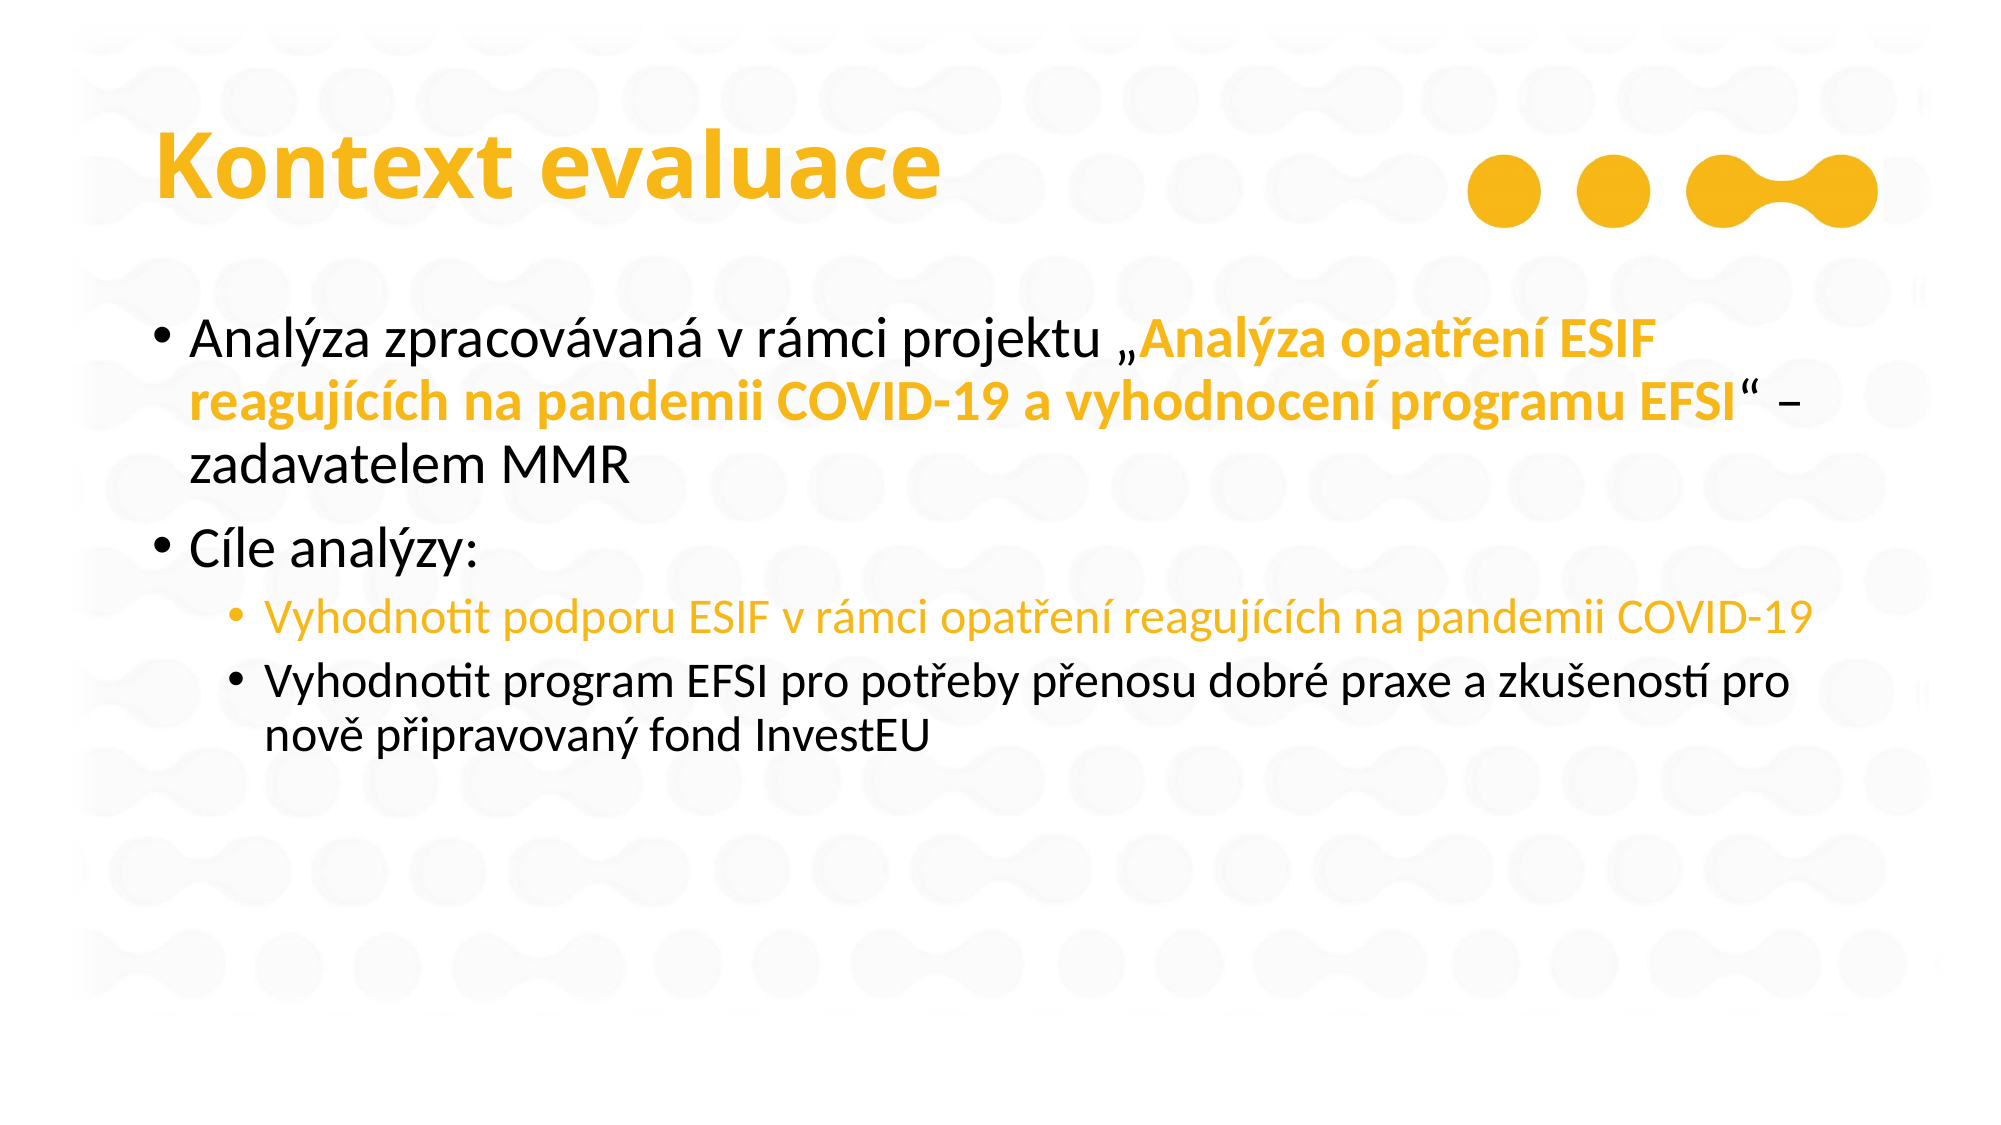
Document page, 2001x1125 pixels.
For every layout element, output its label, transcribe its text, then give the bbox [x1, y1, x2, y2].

title Kontext evaluace [137, 59, 1863, 278]
picture [100, 54, 1916, 989]
list Analýza zpracovávaná v rámci projektu „Analýza opatření ESIF reagujících na pandemii COVID-19 a vyhodnocení programu EFSI“ – zadavatelem MMR Cíle analýzy: Vyhodnotit podporu ESIF v rámci opatření reagujících na pandemii COVID-19 Vyhodnotit program EFSI pro potřeby přenosu dobré praxe a zkušeností pro nově připravovaný fond InvestEU [137, 299, 1863, 1014]
